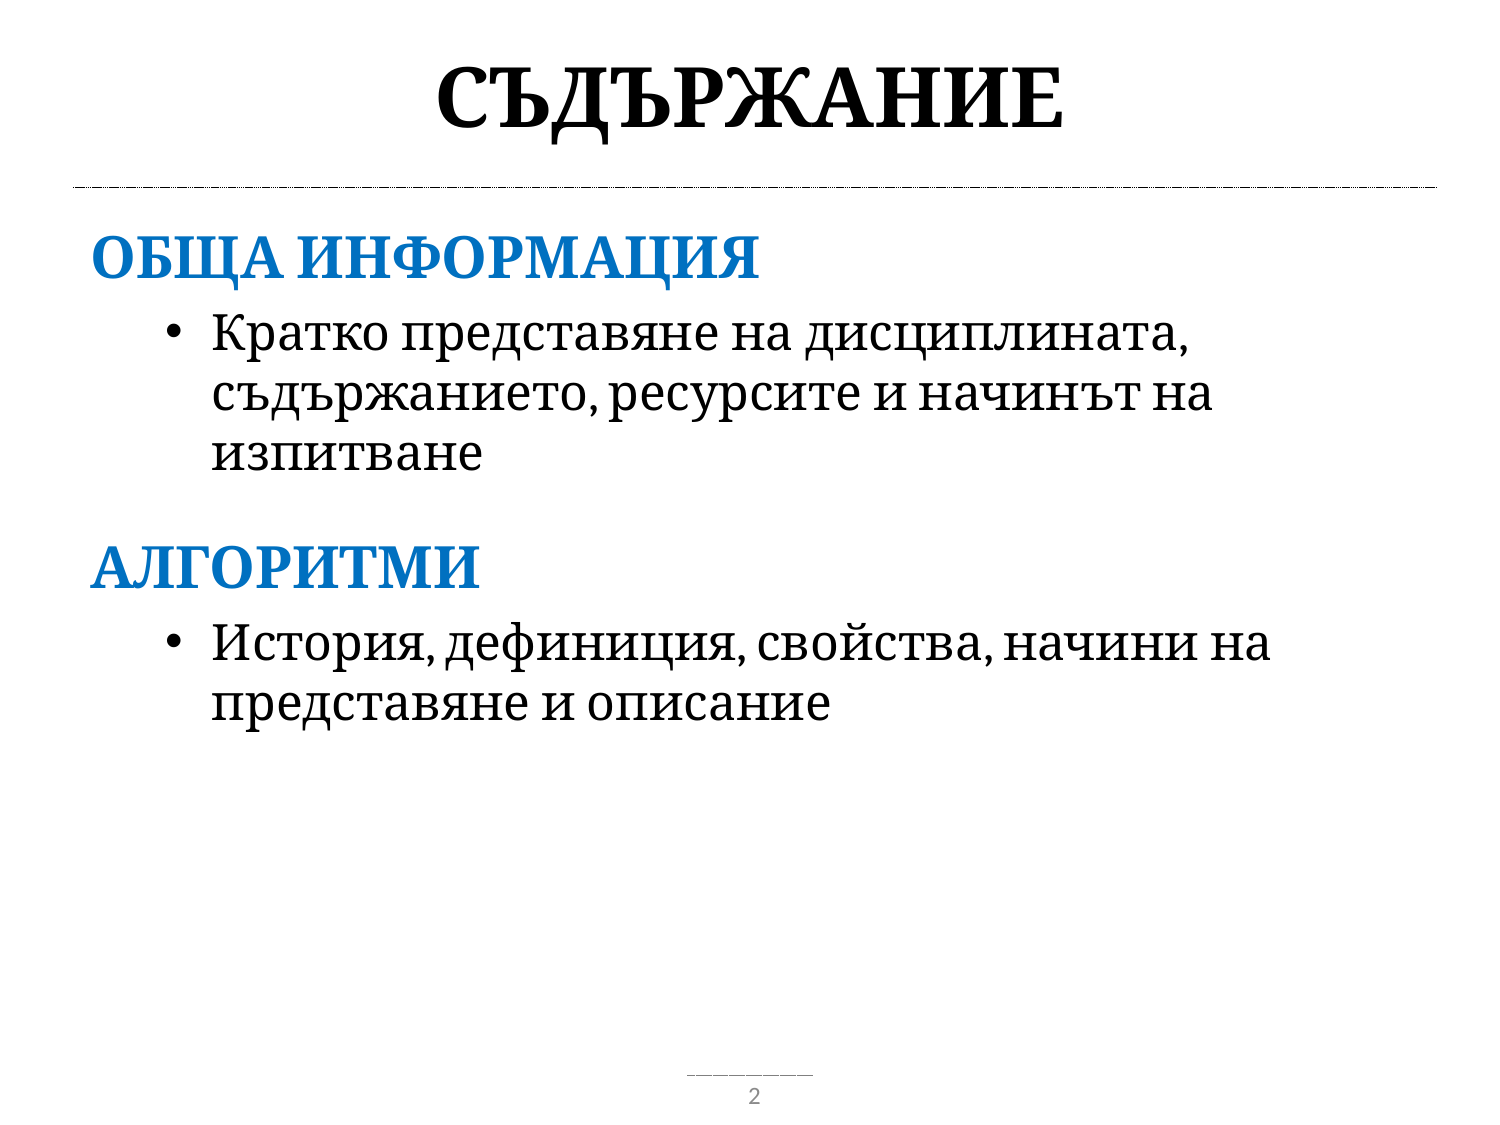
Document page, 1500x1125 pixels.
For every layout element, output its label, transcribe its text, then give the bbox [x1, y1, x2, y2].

title Съдържание [0, 0, 1500, 188]
slide_number 2 [579, 1065, 930, 1125]
list Обща информация Кратко представяне на дисциплината, съдържанието, ресурсите и начинът на изпитване Алгоритми История, дефиниция, свойства, начини на представяне и описание [75, 212, 1450, 1063]
